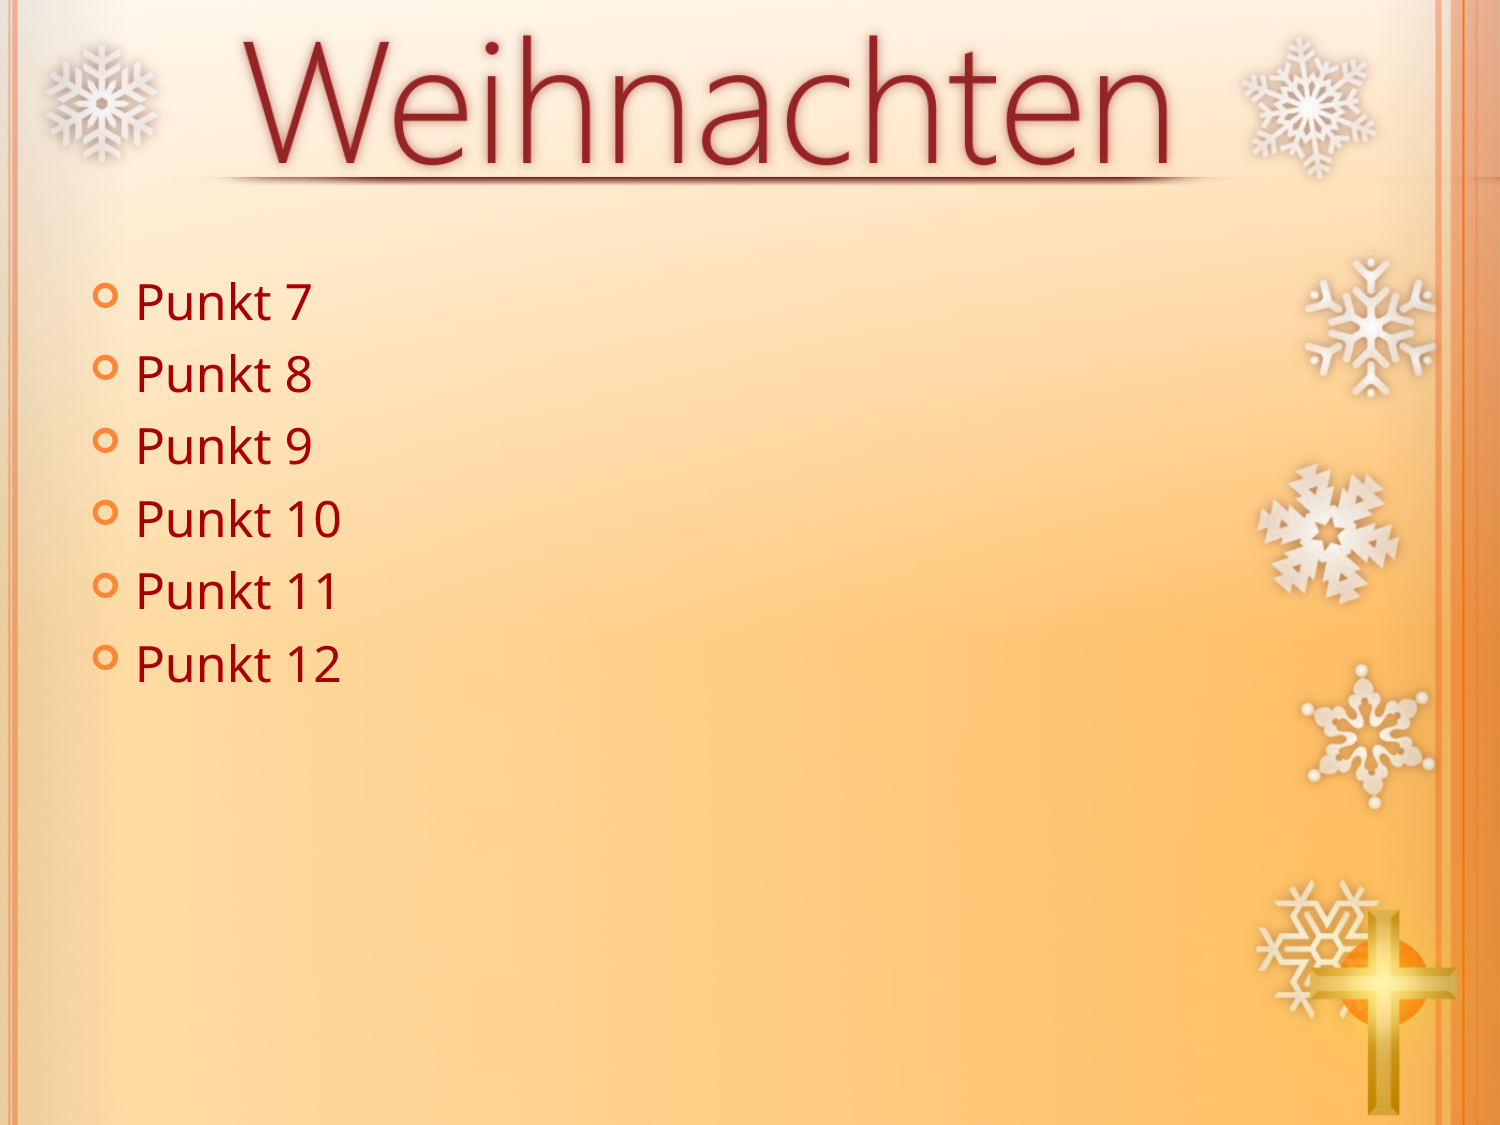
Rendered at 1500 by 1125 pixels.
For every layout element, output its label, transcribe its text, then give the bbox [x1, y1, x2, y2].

list Punkt 7 Punkt 8 Punkt 9 Punkt 10 Punkt 11 Punkt 12 [75, 262, 1300, 1062]
picture [0, 0, 1500, 1125]
